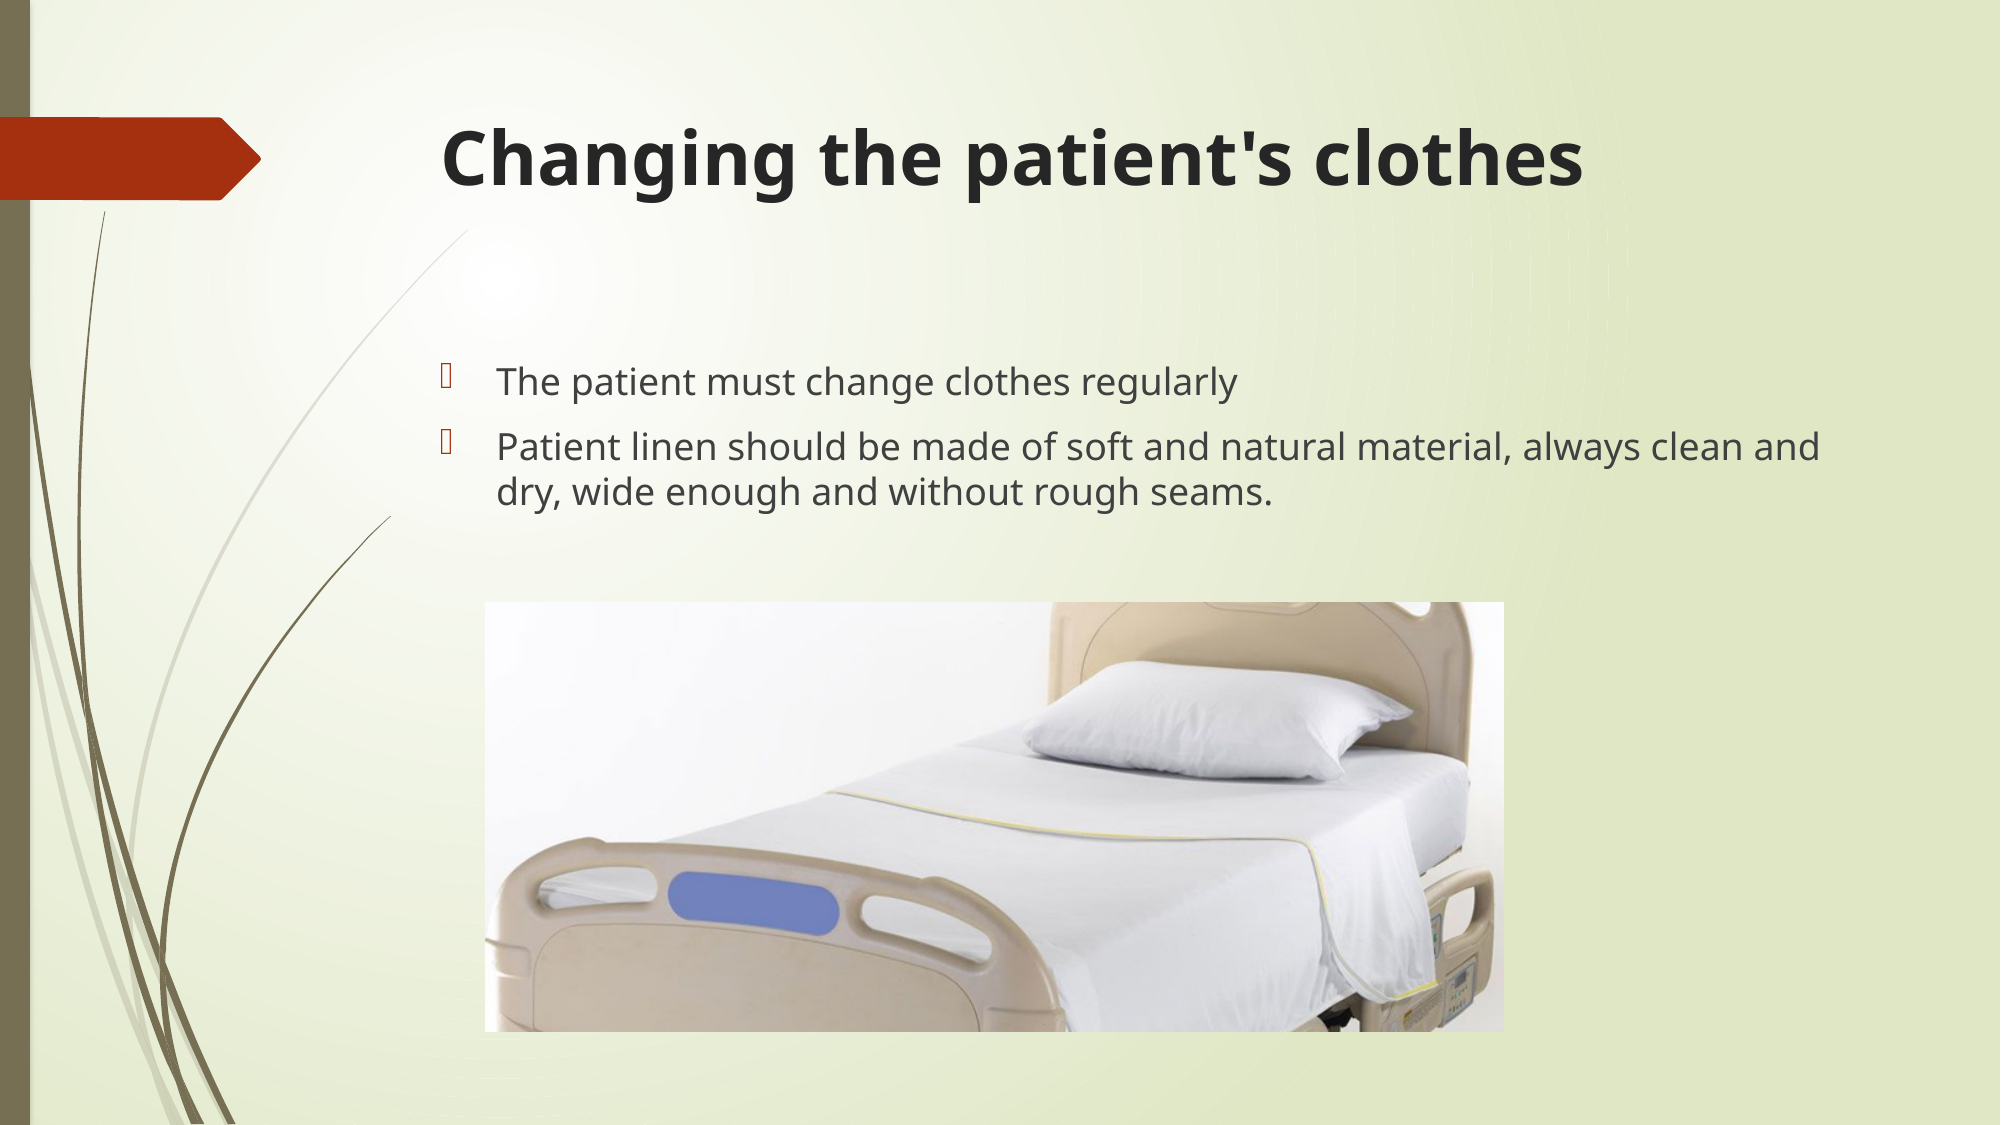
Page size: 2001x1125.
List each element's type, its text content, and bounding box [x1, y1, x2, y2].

picture [484, 601, 1504, 1032]
list The patient must change clothes regularly Patient linen should be made of soft and natural material, always clean and dry, wide enough and without rough seams. [424, 350, 1888, 970]
title Changing the patient's clothes [425, 102, 1888, 313]
